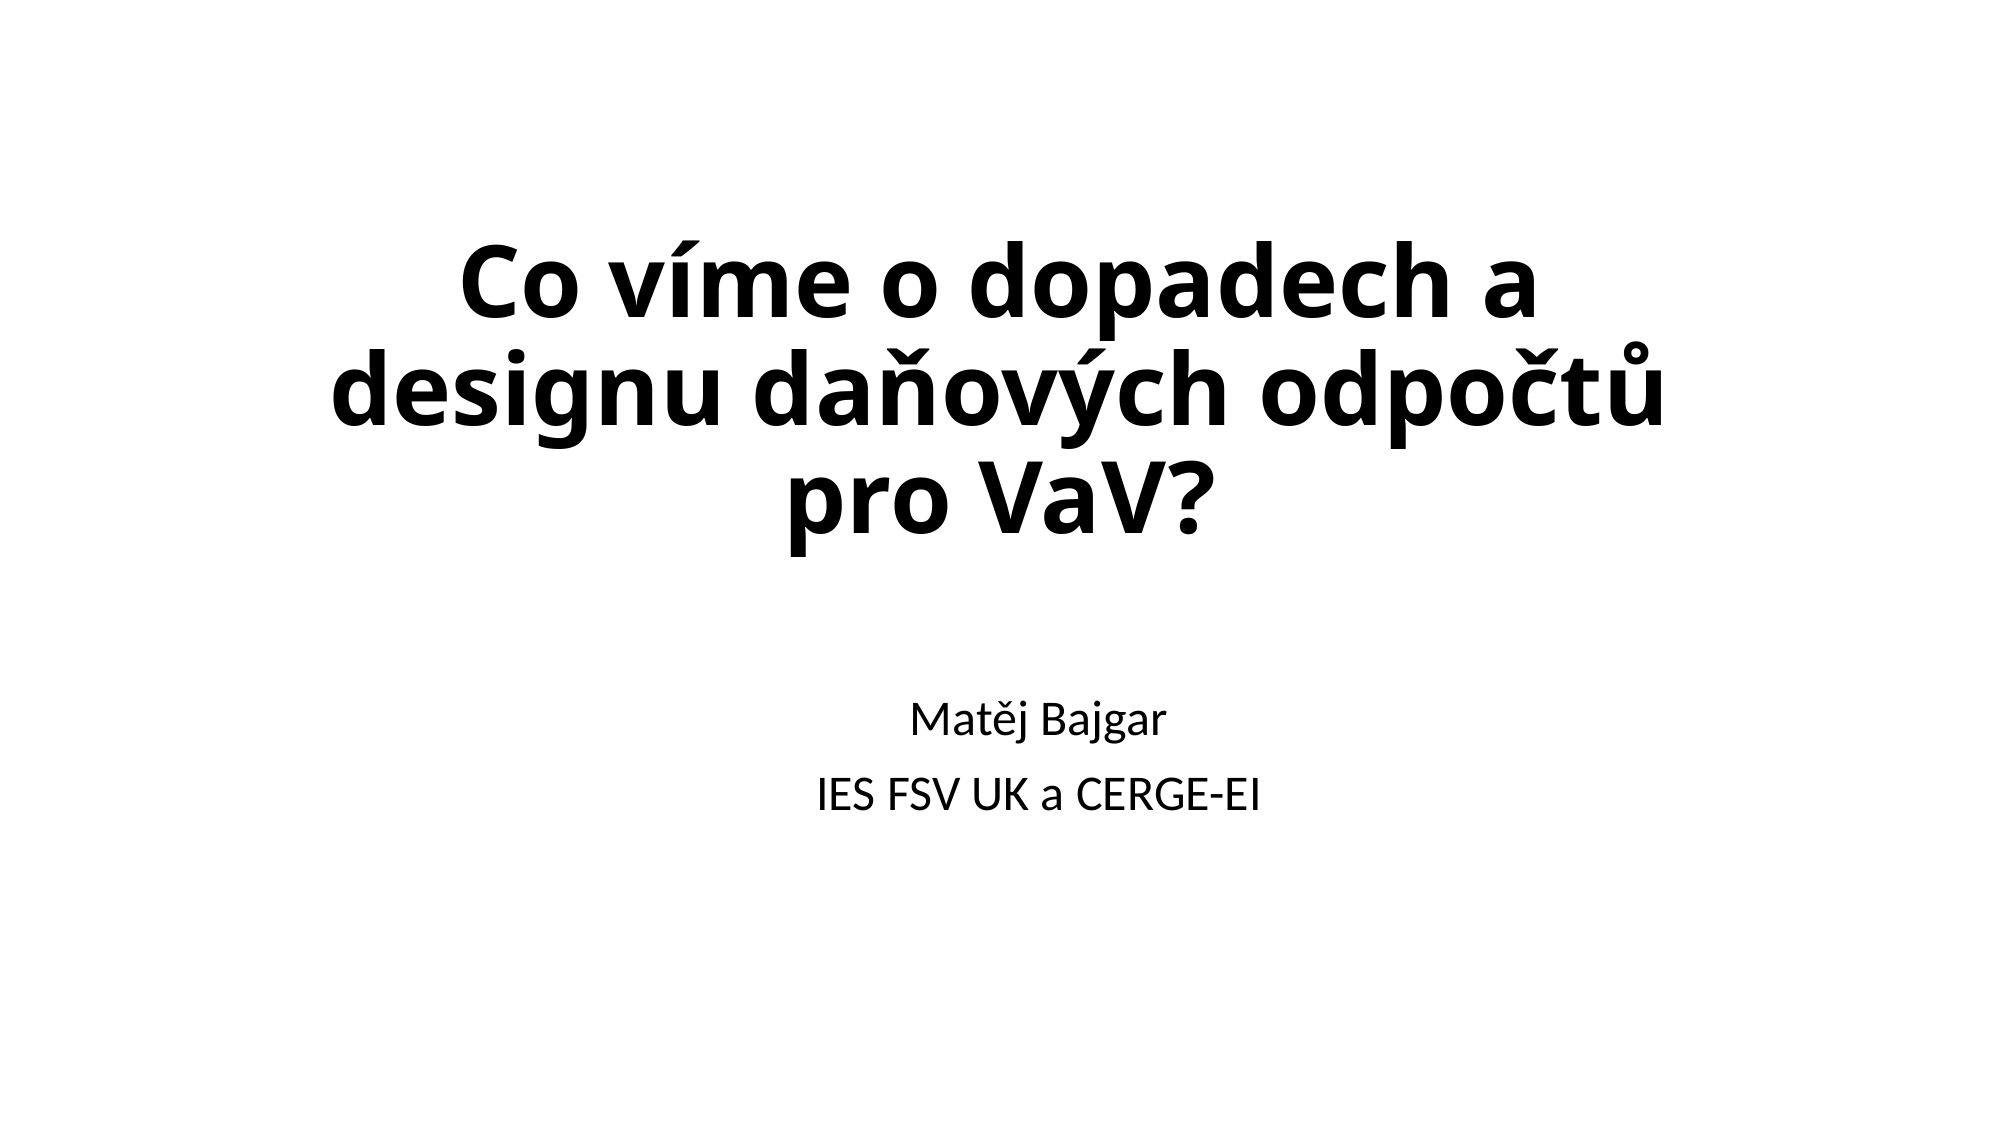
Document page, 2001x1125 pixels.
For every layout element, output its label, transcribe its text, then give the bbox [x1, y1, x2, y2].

title Co víme o dopadech a designu daňových odpočtů pro VaV? [249, 170, 1750, 563]
subtitle Matěj Bajgar IES FSV UK a CERGE-EI [249, 684, 1829, 863]
